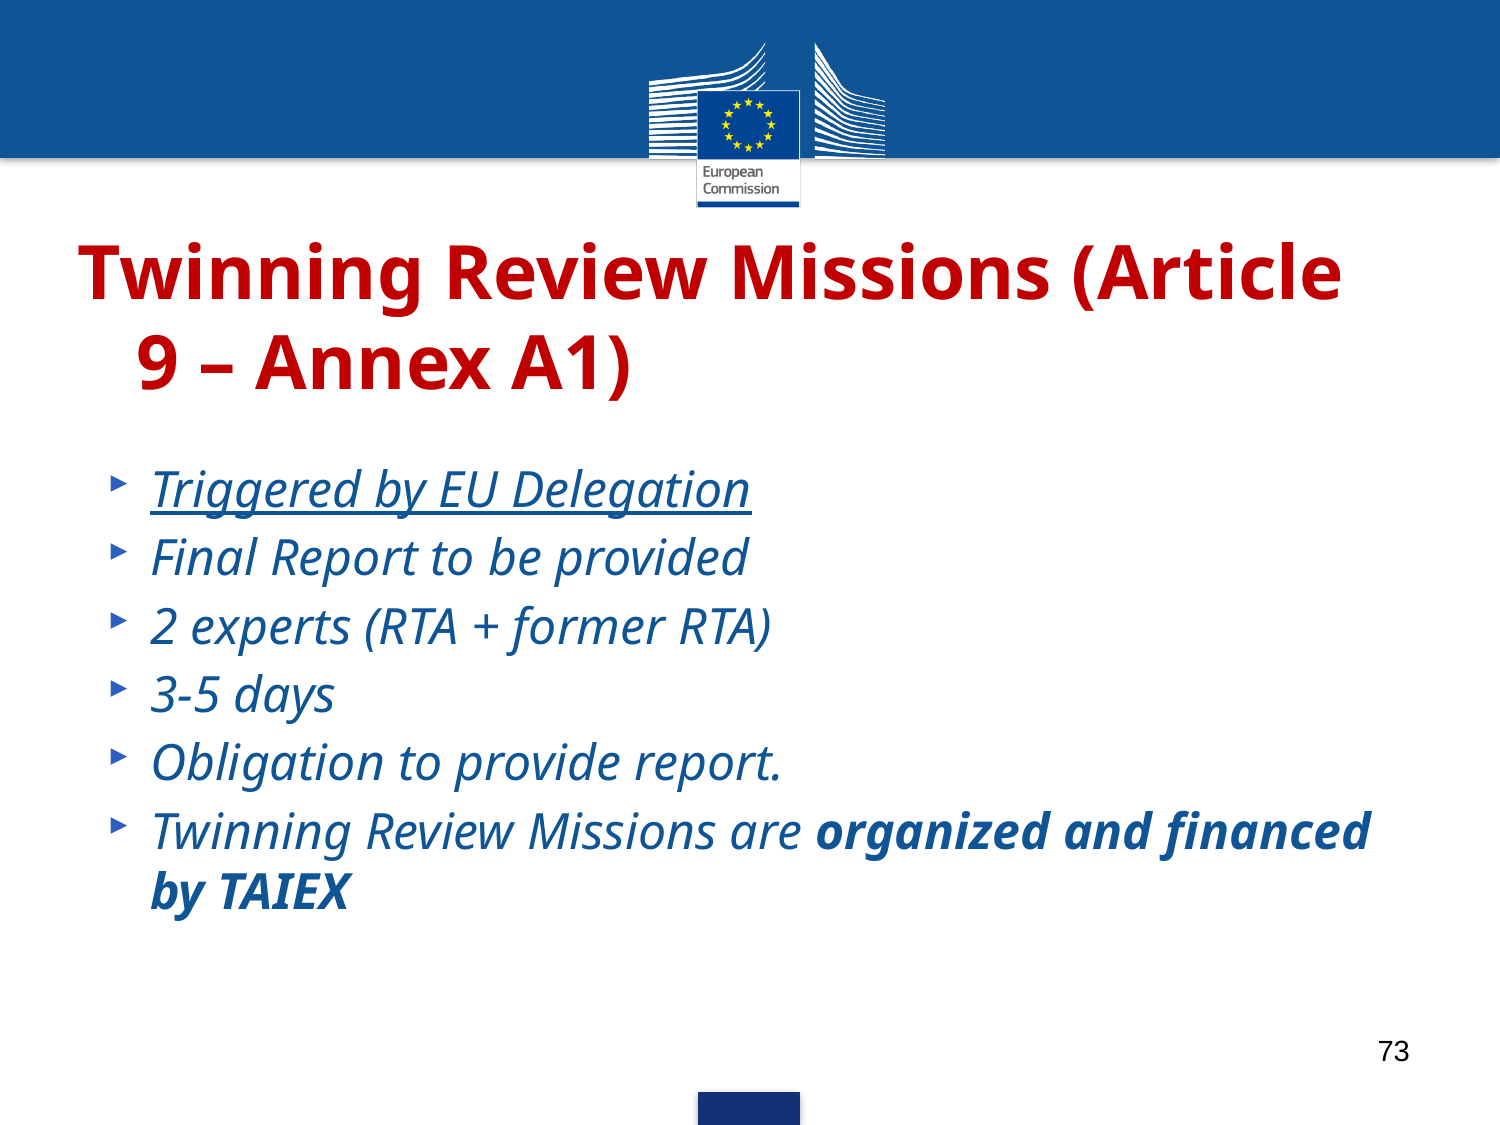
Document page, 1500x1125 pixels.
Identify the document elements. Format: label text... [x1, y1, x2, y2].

list Triggered by EU Delegation Final Report to be provided 2 experts (RTA + former RTA) 3-5 days Obligation to provide report. Twinning Review Missions are organized and financed by TAIEX [75, 450, 1425, 1029]
title Twinning Review Missions (Article 9 – Annex A1) [62, 237, 1413, 392]
picture [649, 42, 885, 208]
slide_number 73 [1074, 1024, 1425, 1103]
